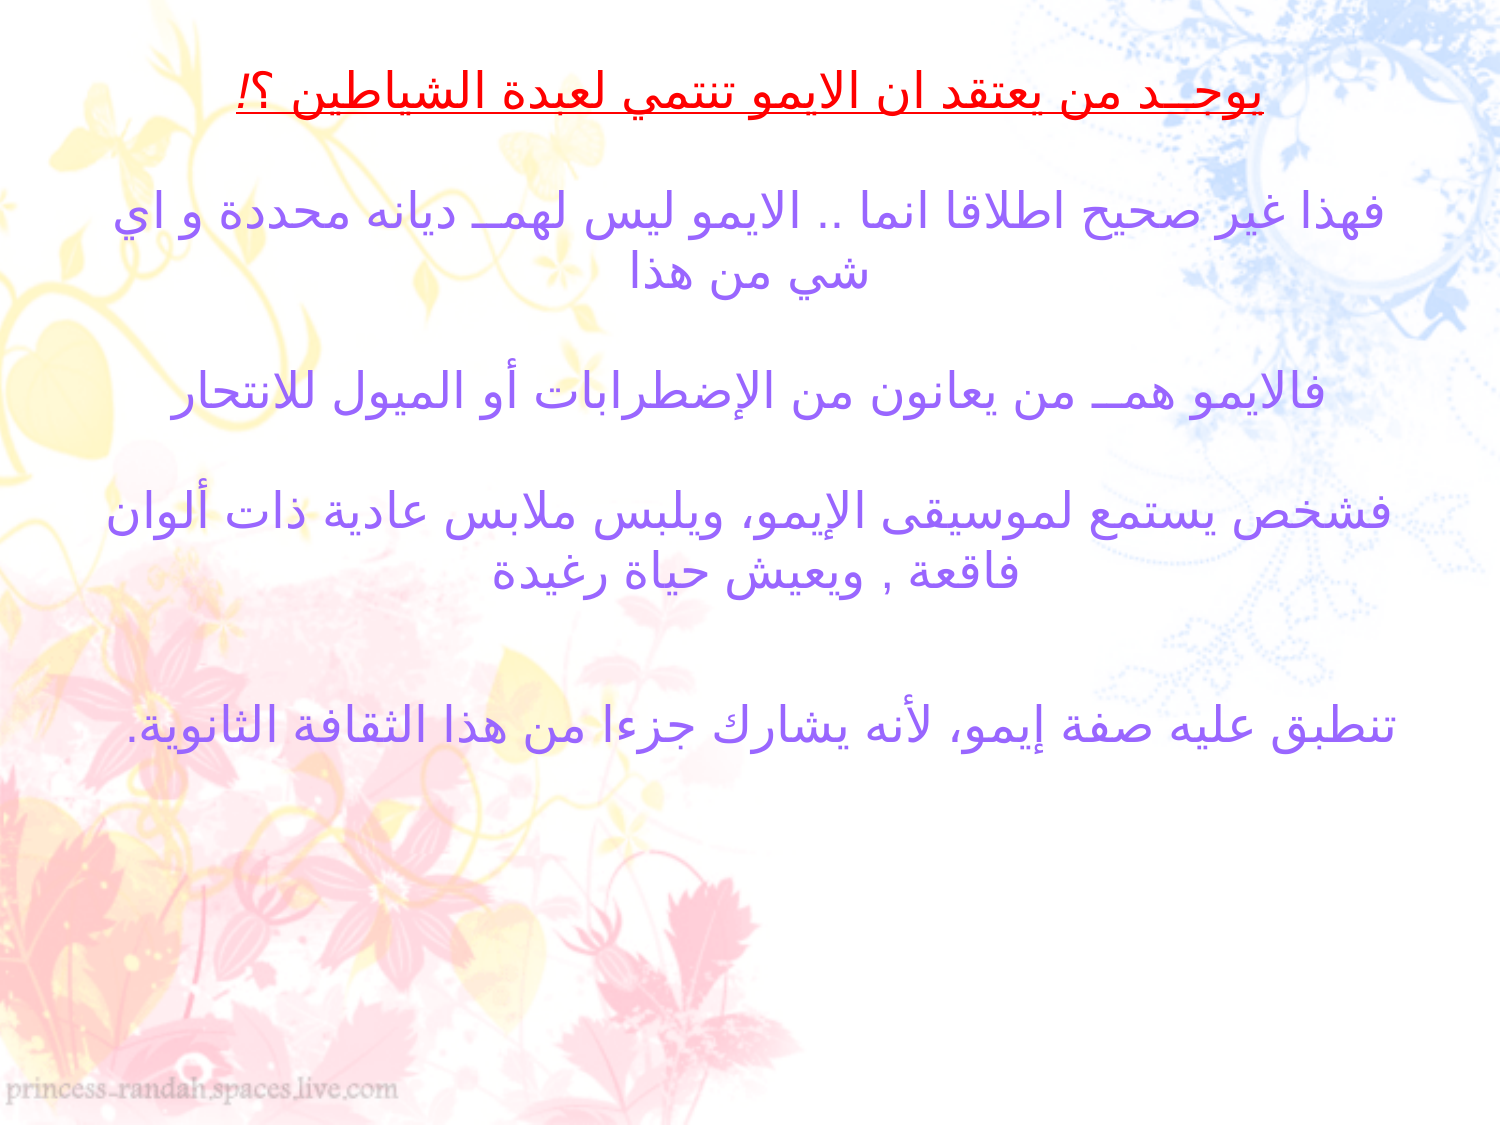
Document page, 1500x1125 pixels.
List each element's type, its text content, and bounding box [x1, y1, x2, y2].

picture [0, 0, 1500, 1125]
title يوجــد من يعتقد ان الايمو تنتمي لعبدة الشياطين ؟! فهذا غير صحيح اطلاقا انما .. الايمو ليس لهمــ ديانه محددة و اي شي من هذا فالايمو همــ من يعانون من الإضطرابات أو الميول للانتحار فشخص يستمع لموسيقى الإيمو، ويلبس ملابس عادية ذات ألوان فاقعة , ويعيش حياة رغيدة تنطبق عليه صفة إيمو، لأنه يشارك جزءا من هذا الثقافة الثانوية. [74, 44, 1426, 233]
